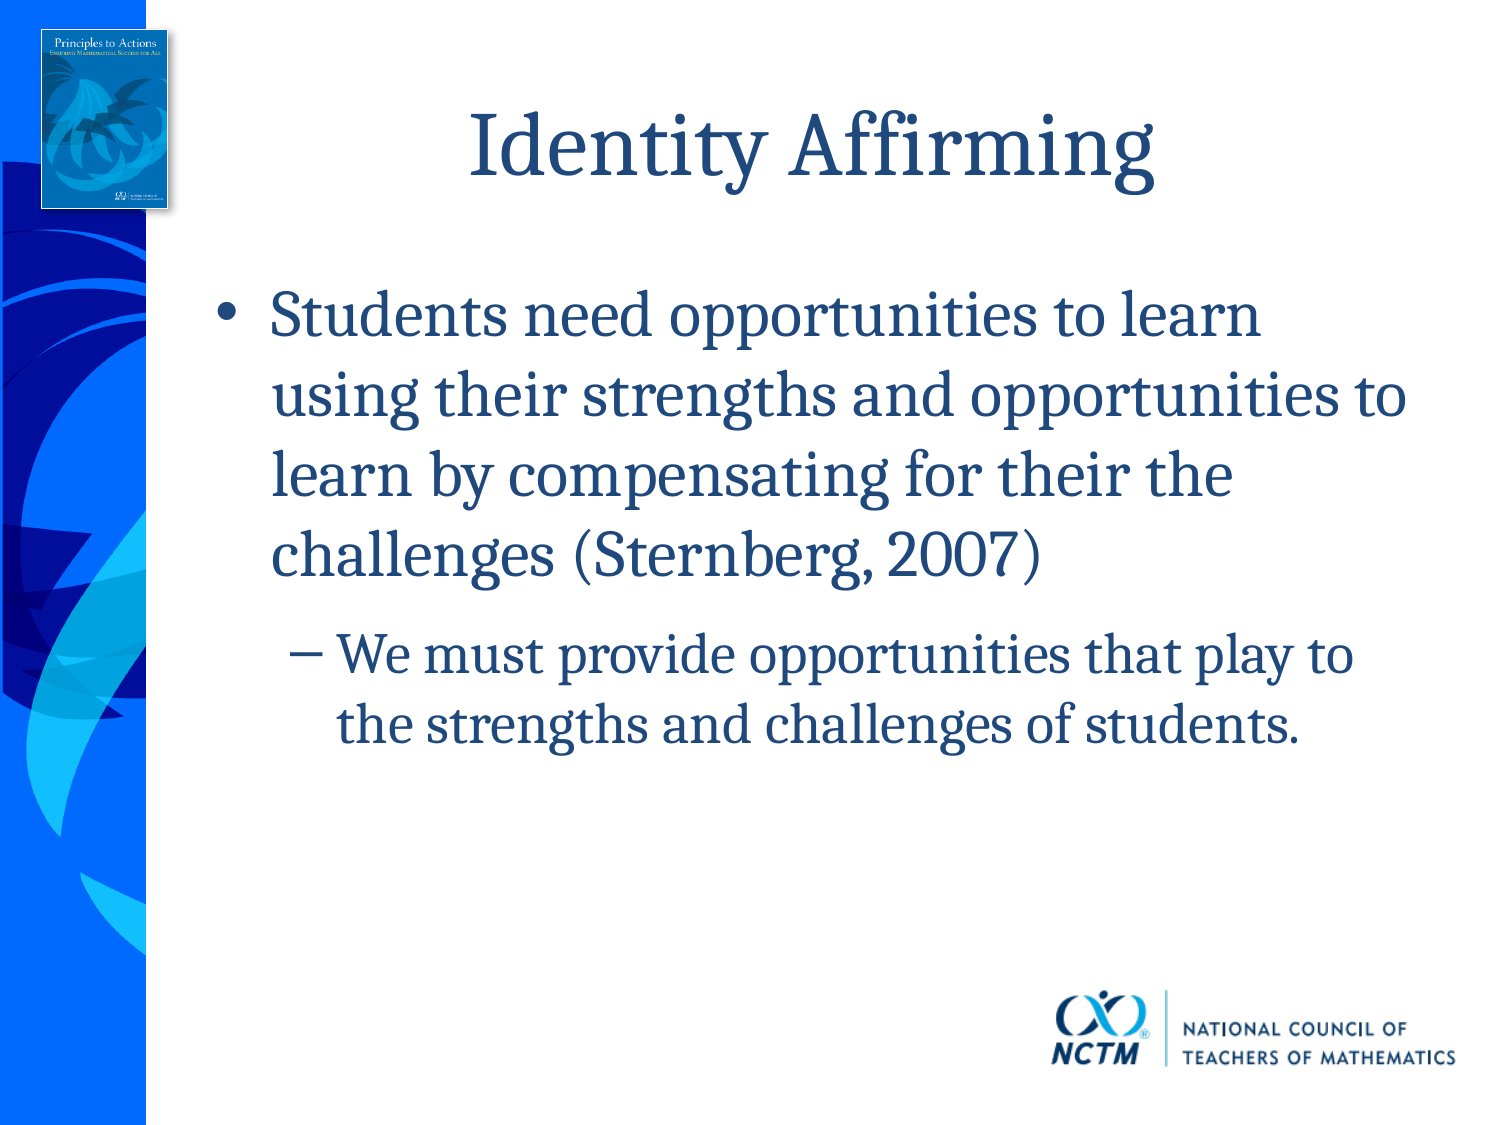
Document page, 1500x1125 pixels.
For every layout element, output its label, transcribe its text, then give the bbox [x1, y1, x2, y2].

list Students need opportunities to learn using their strengths and opportunities to learn by compensating for their the challenges (Sternberg, 2007) We must provide opportunities that play to the strengths and challenges of students. [200, 262, 1425, 963]
picture [42, 30, 167, 208]
title Identity Affirming [200, 45, 1425, 233]
picture [0, 0, 146, 1125]
